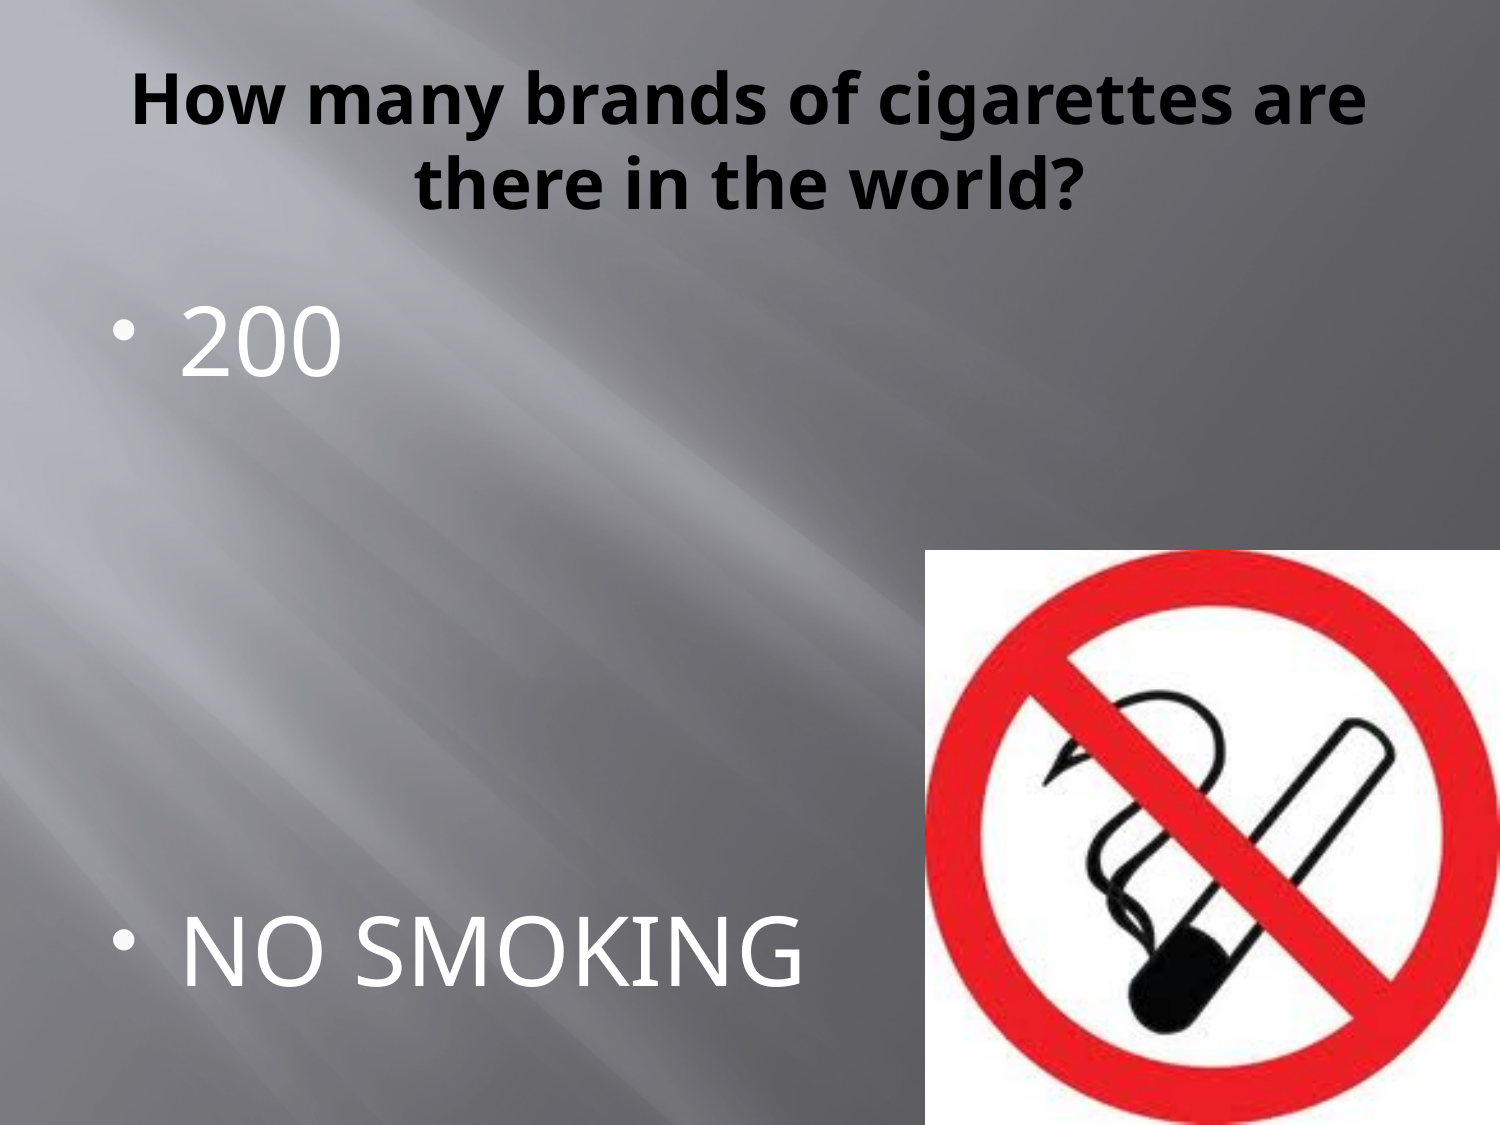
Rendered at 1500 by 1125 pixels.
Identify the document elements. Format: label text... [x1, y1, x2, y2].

title How many brands of cigarettes are there in the world? [75, 45, 1425, 233]
list 200 NO SMOKING [76, 271, 1427, 1015]
picture [925, 550, 1500, 1125]
